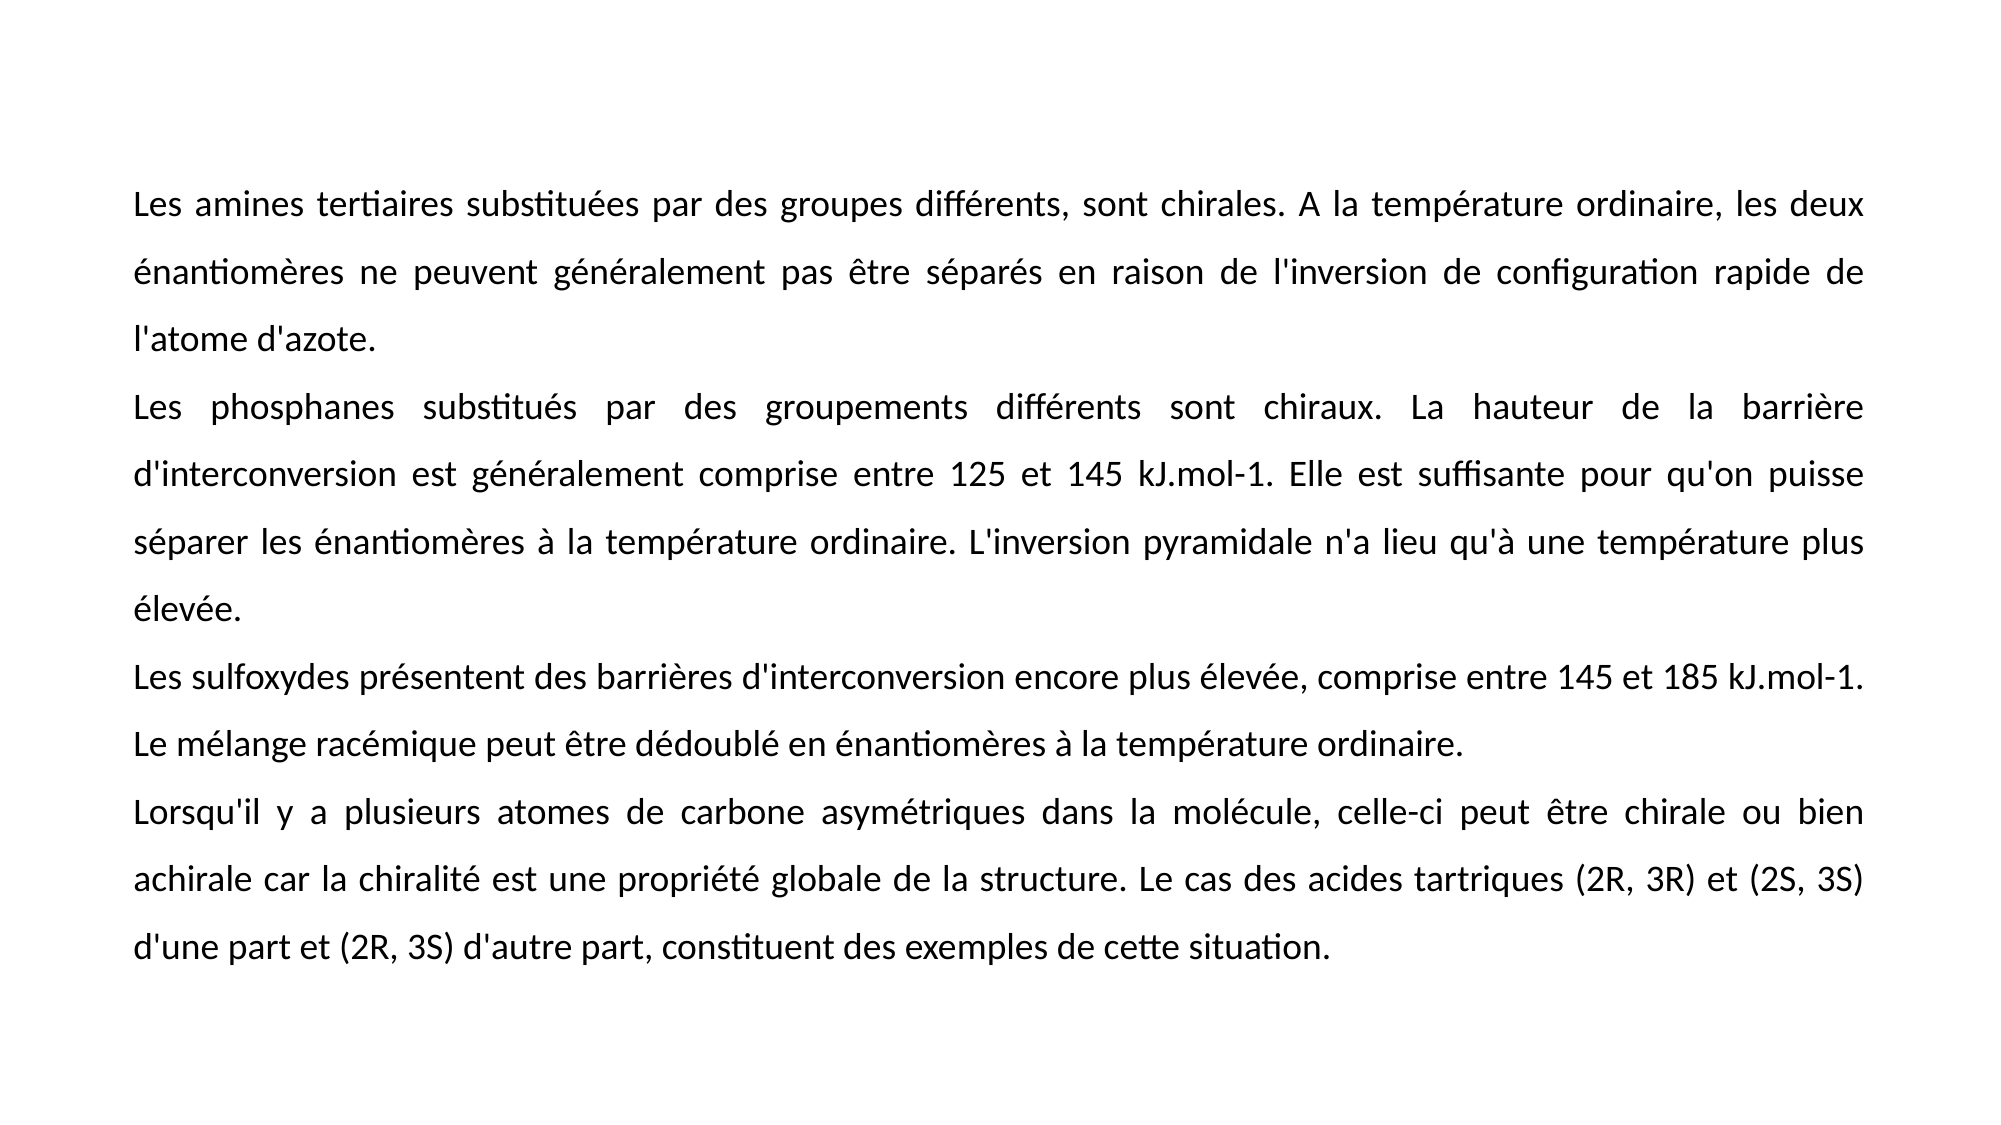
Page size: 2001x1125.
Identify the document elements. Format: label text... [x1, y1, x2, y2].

text_box Les amines tertiaires substituées par des groupes différents, sont chirales. A la température ordinaire, les deux énantiomères ne peuvent généralement pas être séparés en raison de l'inversion de configuration rapide de l'atome d'azote. Les phosphanes substitués par des groupements différents sont chiraux. La hauteur de la barrière d'interconversion est généralement comprise entre 125 et 145 kJ.mol-1. Elle est suffisante pour qu'on puisse séparer les énantiomères à la température ordinaire. L'inversion pyramidale n'a lieu qu'à une température plus élevée. Les sulfoxydes présentent des barrières d'interconversion encore plus élevée, comprise entre 145 et 185 kJ.mol-1. Le mélange racémique peut être dédoublé en énantiomères à la température ordinaire. Lorsqu'il y a plusieurs atomes de carbone asymétriques dans la molécule, celle-ci peut être chirale ou bien achirale car la chiralité est une propriété globale de la structure. Le cas des acides tartriques (2R, 3R) et (2S, 3S) d'une part et (2R, 3S) d'autre part, constituent des exemples de cette situation. [118, 149, 1882, 975]
